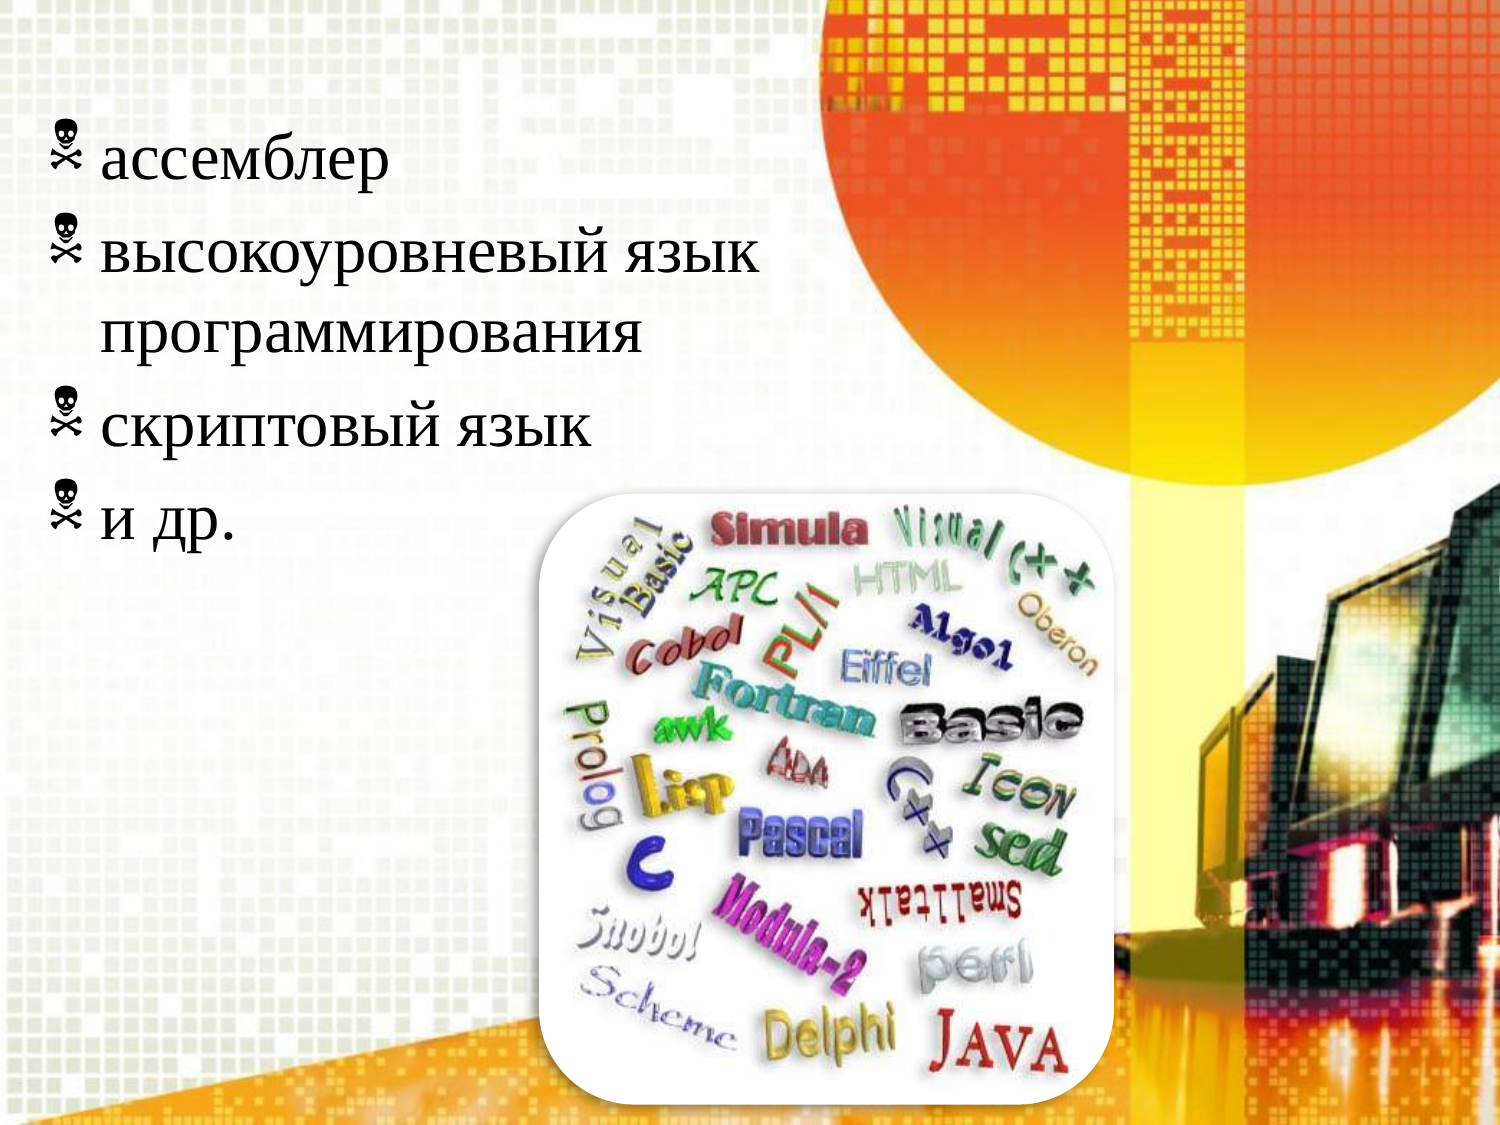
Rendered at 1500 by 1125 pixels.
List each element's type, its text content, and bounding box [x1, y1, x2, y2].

list ассемблер высокоуровневый язык программирования скриптовый язык и др. [29, 105, 834, 790]
picture [0, 0, 1500, 1125]
